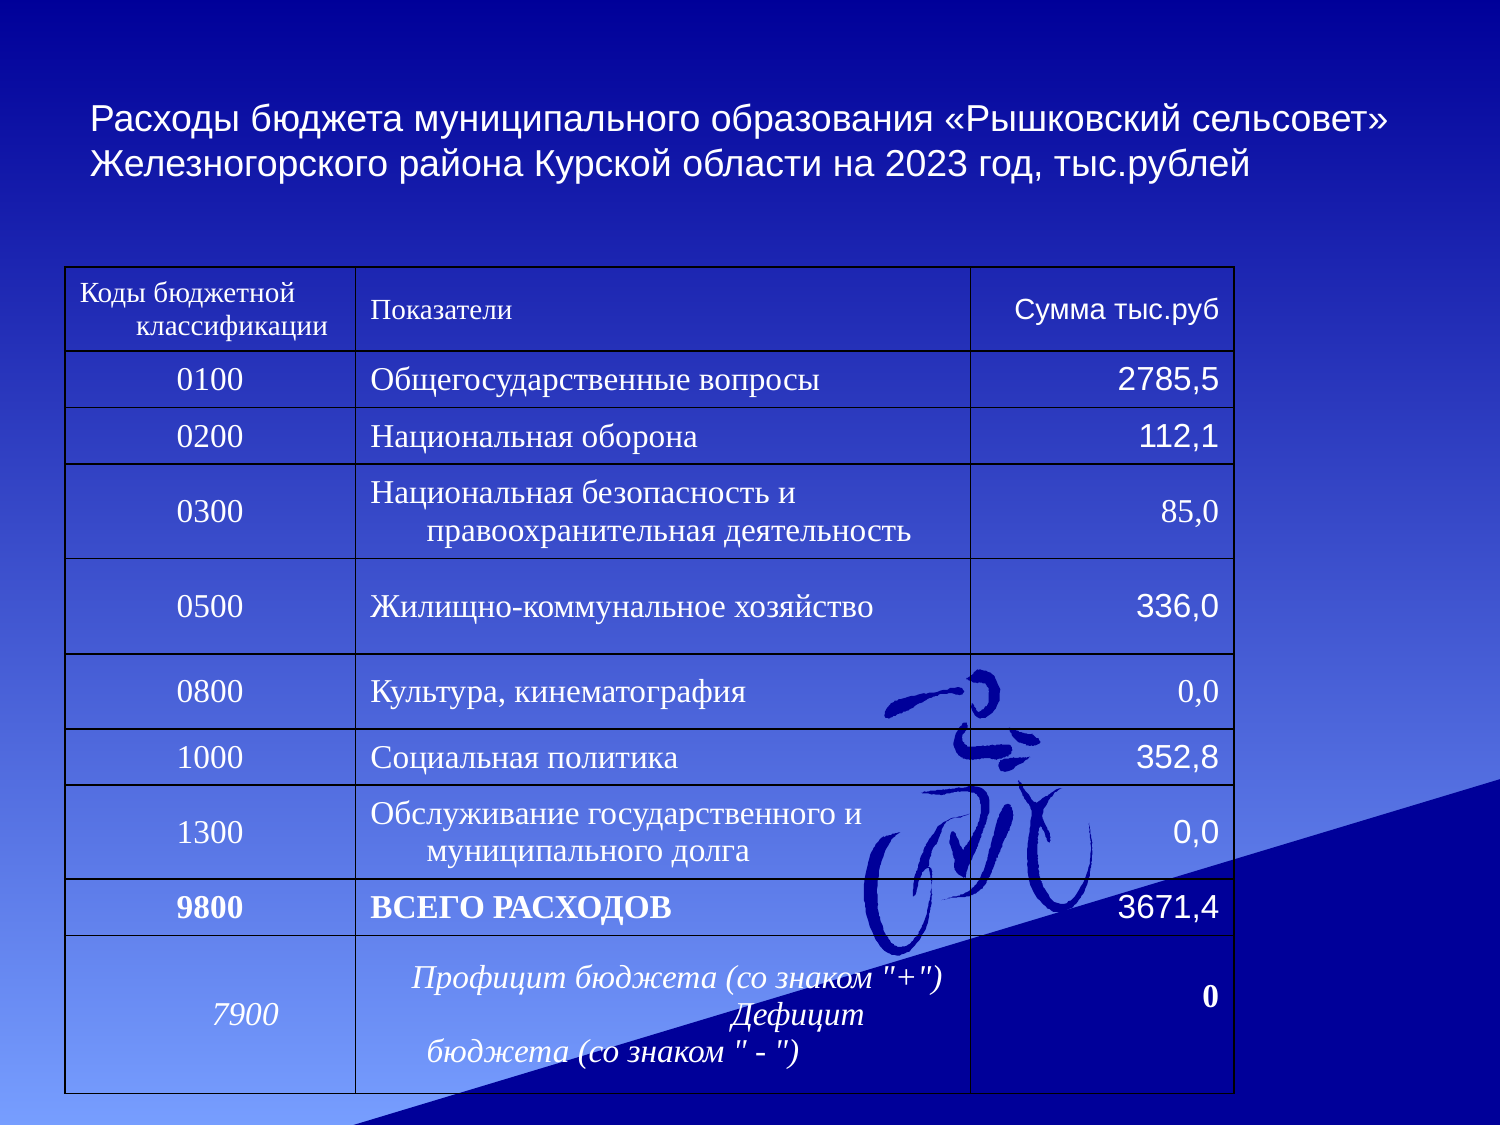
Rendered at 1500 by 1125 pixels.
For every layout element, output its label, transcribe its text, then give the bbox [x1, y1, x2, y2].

table_cell ВСЕГО РАСХОДОВ [356, 880, 970, 935]
table_cell 0,0 [971, 786, 1233, 878]
table_cell Национальная безопасность и правоохранительная деятельность [356, 465, 970, 558]
table_cell Общегосударственные вопросы [356, 352, 970, 407]
table_header Коды бюджетной классификации [66, 268, 355, 350]
table_cell 0200 [66, 408, 355, 463]
table_cell 3671,4 [971, 880, 1233, 935]
table_cell 336,0 [971, 559, 1233, 653]
table_header Показатели [356, 268, 970, 350]
table_cell 0300 [66, 465, 355, 558]
table_cell 352,8 [971, 730, 1233, 784]
table_cell 1300 [66, 786, 355, 878]
table_cell 0800 [66, 655, 355, 728]
table_cell 1000 [66, 730, 355, 784]
table_cell 9800 [66, 880, 355, 935]
table_cell 0,0 [971, 655, 1233, 728]
table_cell 2785,5 [971, 352, 1233, 407]
table_cell 0 [971, 936, 1233, 1093]
table_cell Социальная политика [356, 730, 970, 784]
table_cell Жилищно-коммунальное хозяйство [356, 559, 970, 653]
table_header Сумма тыс.руб [971, 268, 1233, 350]
table_cell Профицит бюджета (со знаком "+") Дефицит бюджета (со знаком " - ") [356, 936, 970, 1093]
table_cell Национальная оборона [356, 408, 970, 463]
title Расходы бюджета муниципального образования «Рышковский сельсовет» Железногорского района Курской области на 2023 год, тыс.рублей [74, 44, 1426, 233]
table_cell 85,0 [971, 465, 1233, 558]
table_cell 0100 [66, 352, 355, 407]
table_cell 0500 [66, 559, 355, 653]
table_cell Обслуживание государственного и муниципального долга [356, 786, 970, 878]
table_cell 112,1 [971, 408, 1233, 463]
table_cell Культура, кинематография [356, 655, 970, 728]
table_cell 7900 [66, 936, 355, 1093]
